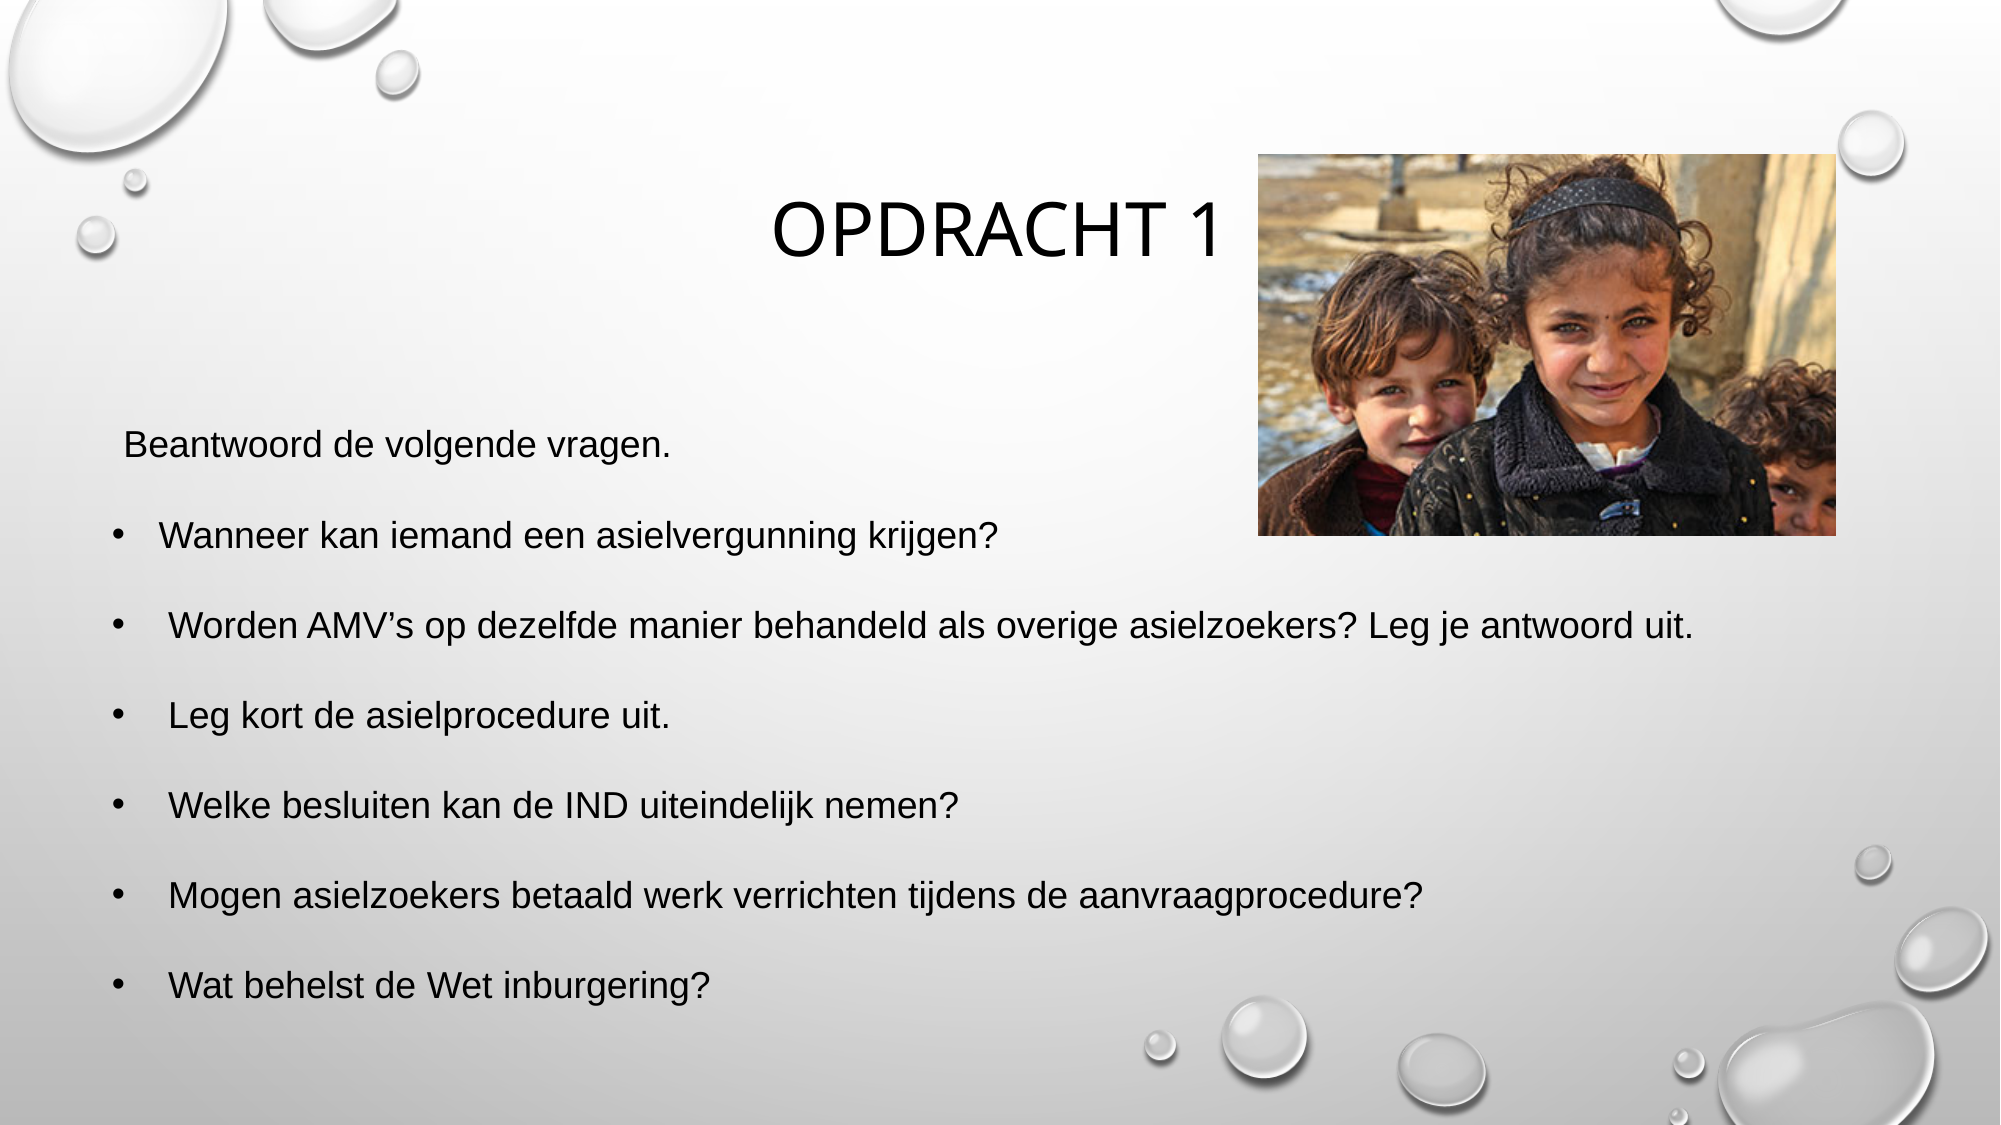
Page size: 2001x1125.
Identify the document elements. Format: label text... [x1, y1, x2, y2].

text_box Beantwoord de volgende vragen. Wanneer kan iemand een asielvergunning krijgen? Worden AMV’s op dezelfde manier behandeld als overige asielzoekers? Leg je antwoord uit. Leg kort de asielprocedure uit. Welke besluiten kan de IND uiteindelijk nemen? Mogen asielzoekers betaald werk verrichten tijdens de aanvraagprocedure? Wat behelst de Wet inburgering? [97, 363, 1955, 1014]
picture [0, 0, 2000, 1125]
title Opdracht 1 [149, 101, 1851, 363]
